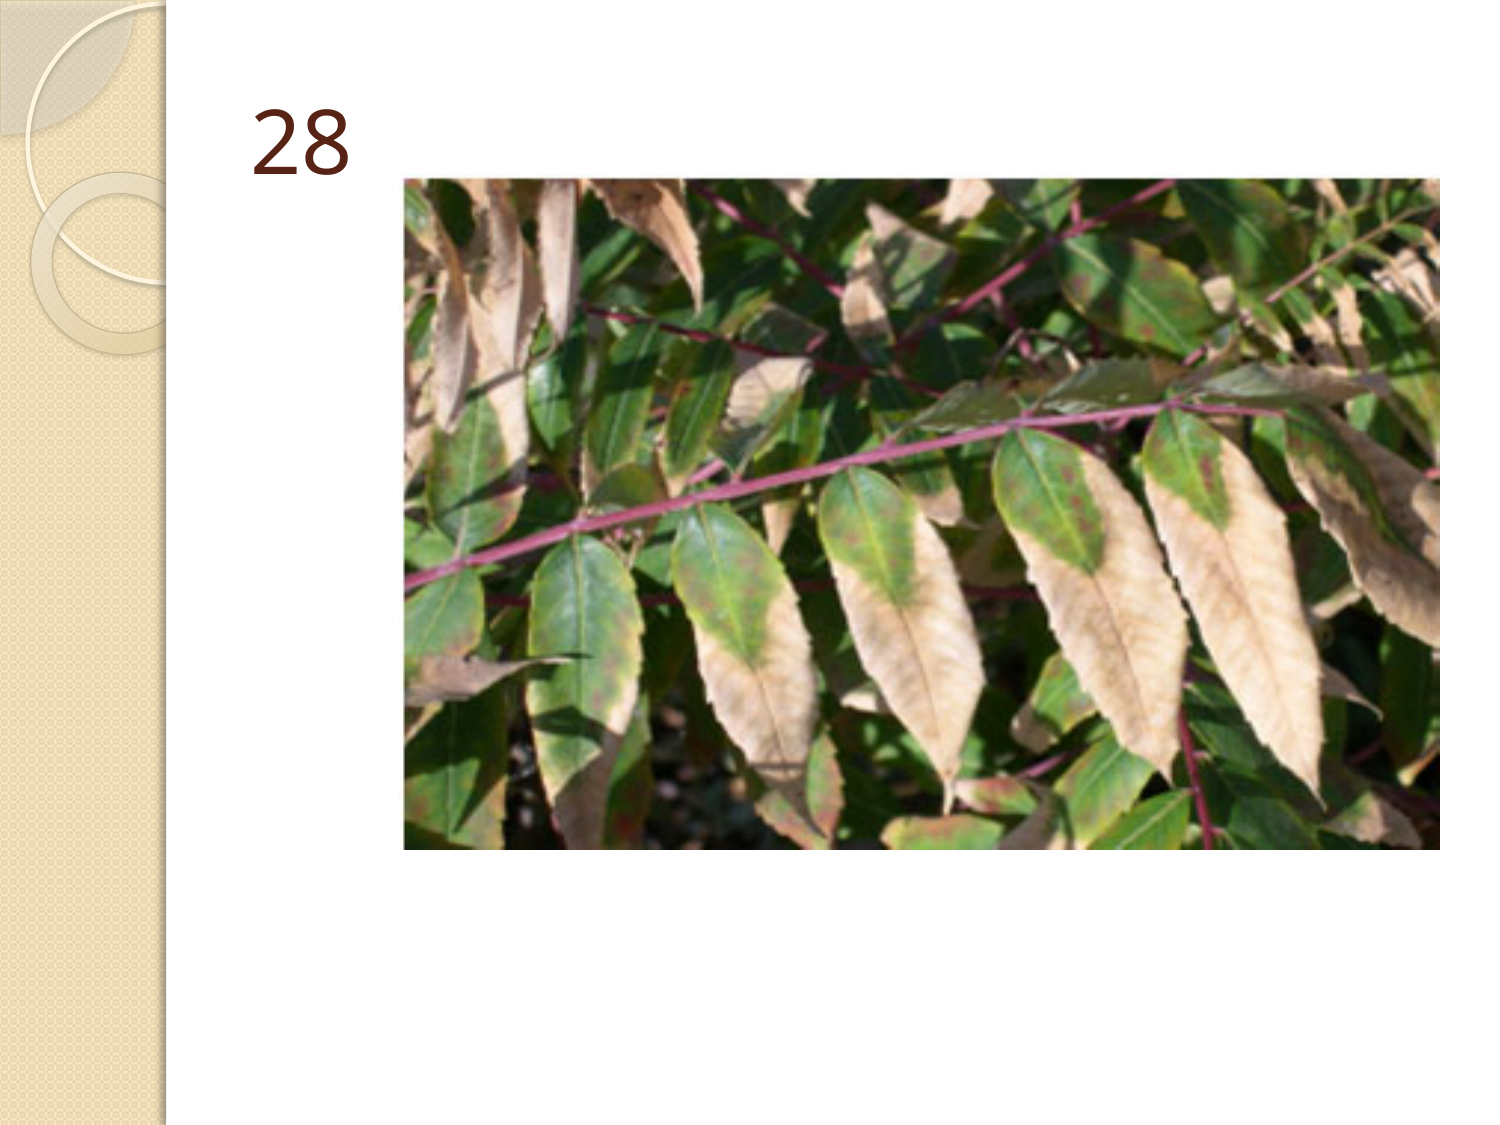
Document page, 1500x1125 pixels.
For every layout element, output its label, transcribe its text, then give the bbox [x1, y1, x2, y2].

picture [399, 174, 1440, 851]
title 28 [235, 45, 1466, 233]
